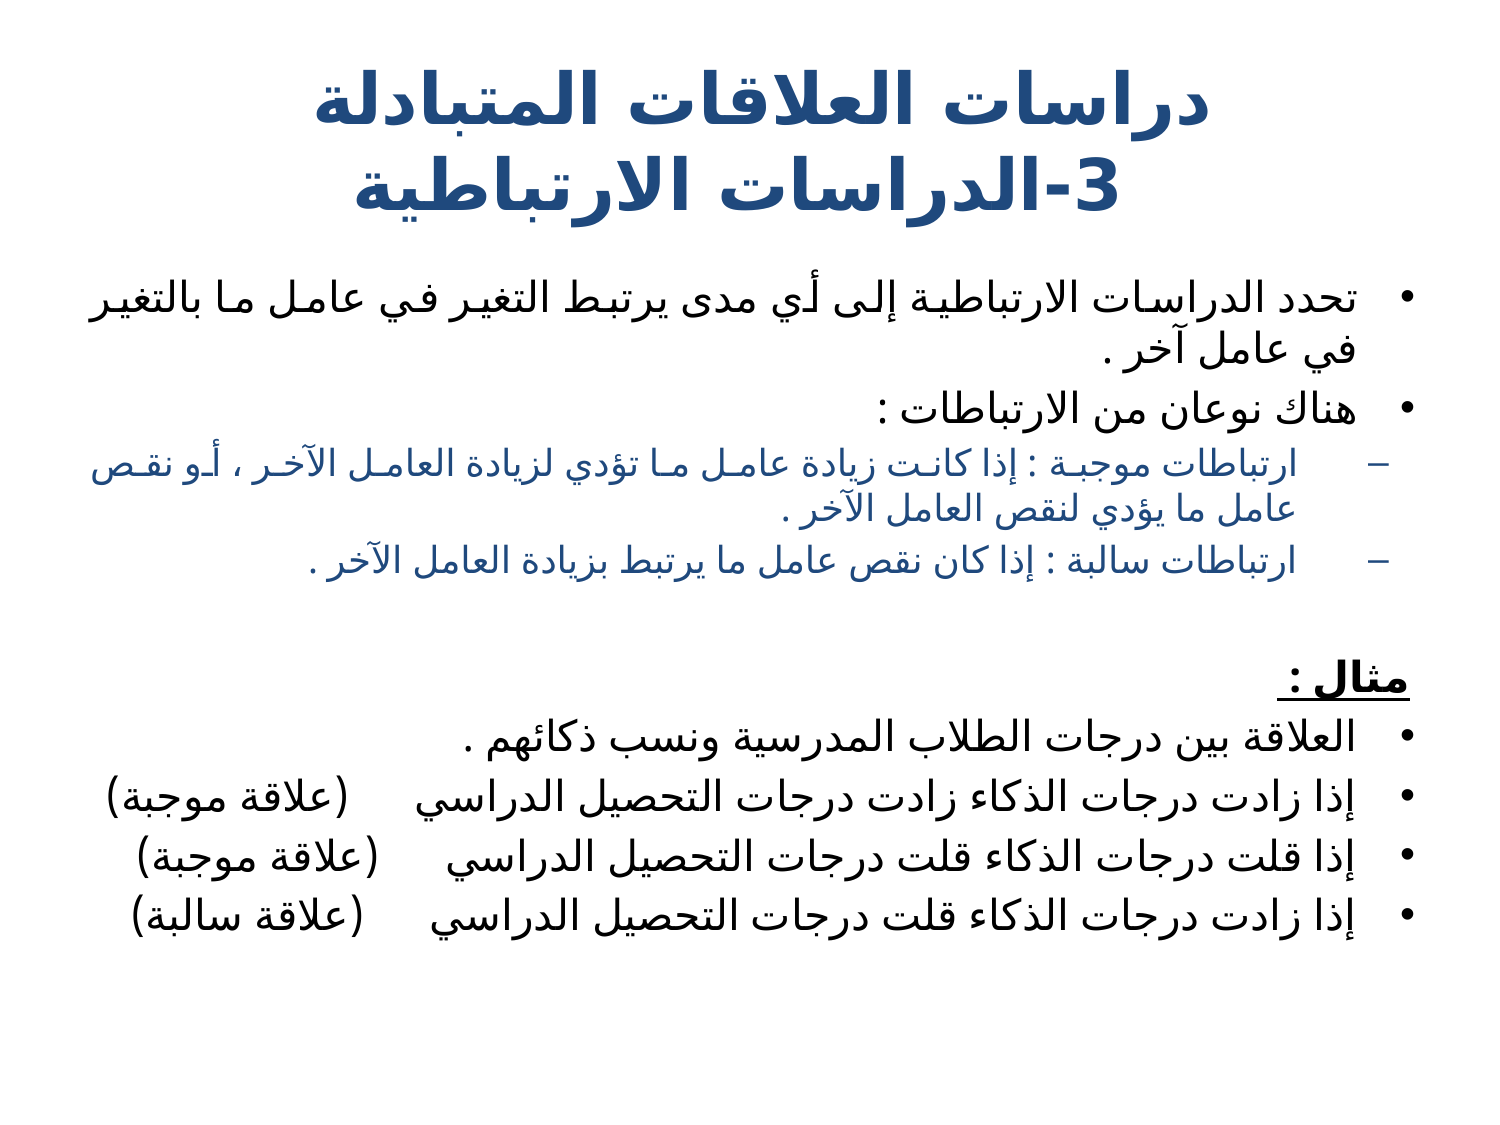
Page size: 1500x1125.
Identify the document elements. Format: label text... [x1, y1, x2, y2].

list تحدد الدراسات الارتباطية إلى أي مدى يرتبط التغير في عامل ما بالتغير في عامل آخر . هناك نوعان من الارتباطات : ارتباطات موجبة : إذا كانت زيادة عامل ما تؤدي لزيادة العامل الآخر ، أو نقص عامل ما يؤدي لنقص العامل الآخر . ارتباطات سالبة : إذا كان نقص عامل ما يرتبط بزيادة العامل الآخر . مثال : العلاقة بين درجات الطلاب المدرسية ونسب ذكائهم . إذا زادت درجات الذكاء زادت درجات التحصيل الدراسي (علاقة موجبة) إذا قلت درجات الذكاء قلت درجات التحصيل الدراسي (علاقة موجبة) إذا زادت درجات الذكاء قلت درجات التحصيل الدراسي (علاقة سالبة) [75, 262, 1425, 1005]
title دراسات العلاقات المتبادلة 3-الدراسات الارتباطية [75, 45, 1425, 233]
